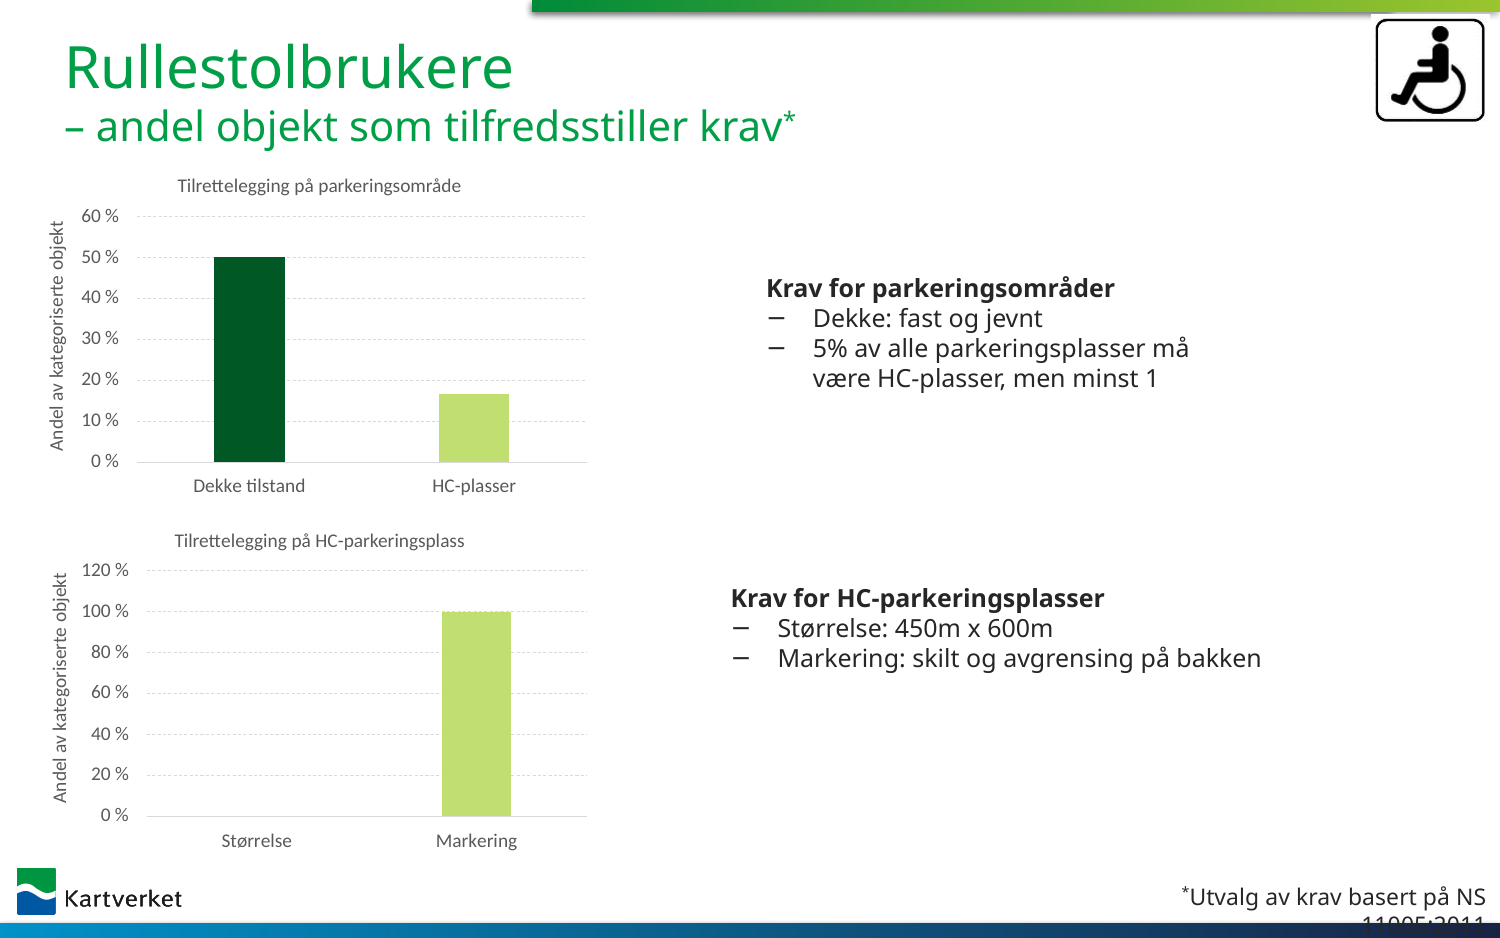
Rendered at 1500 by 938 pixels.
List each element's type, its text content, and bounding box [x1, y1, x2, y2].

text_box Krav for parkeringsområder Dekke: fast og jevnt 5% av alle parkeringsplasser må være HC-plasser, men minst 1 [751, 264, 1232, 400]
picture [41, 166, 598, 505]
text_box Rullestolbrukere – andel objekt som tilfredsstiller krav* [49, 23, 1431, 158]
picture [1371, 13, 1491, 127]
text_box *Utvalg av krav basert på NS 11005:2011 [1068, 873, 1500, 938]
picture [41, 520, 598, 859]
text_box Krav for HC-parkeringsplasser Størrelse: 450m x 600m Markering: skilt og avgrensing på bakken [715, 574, 1278, 680]
